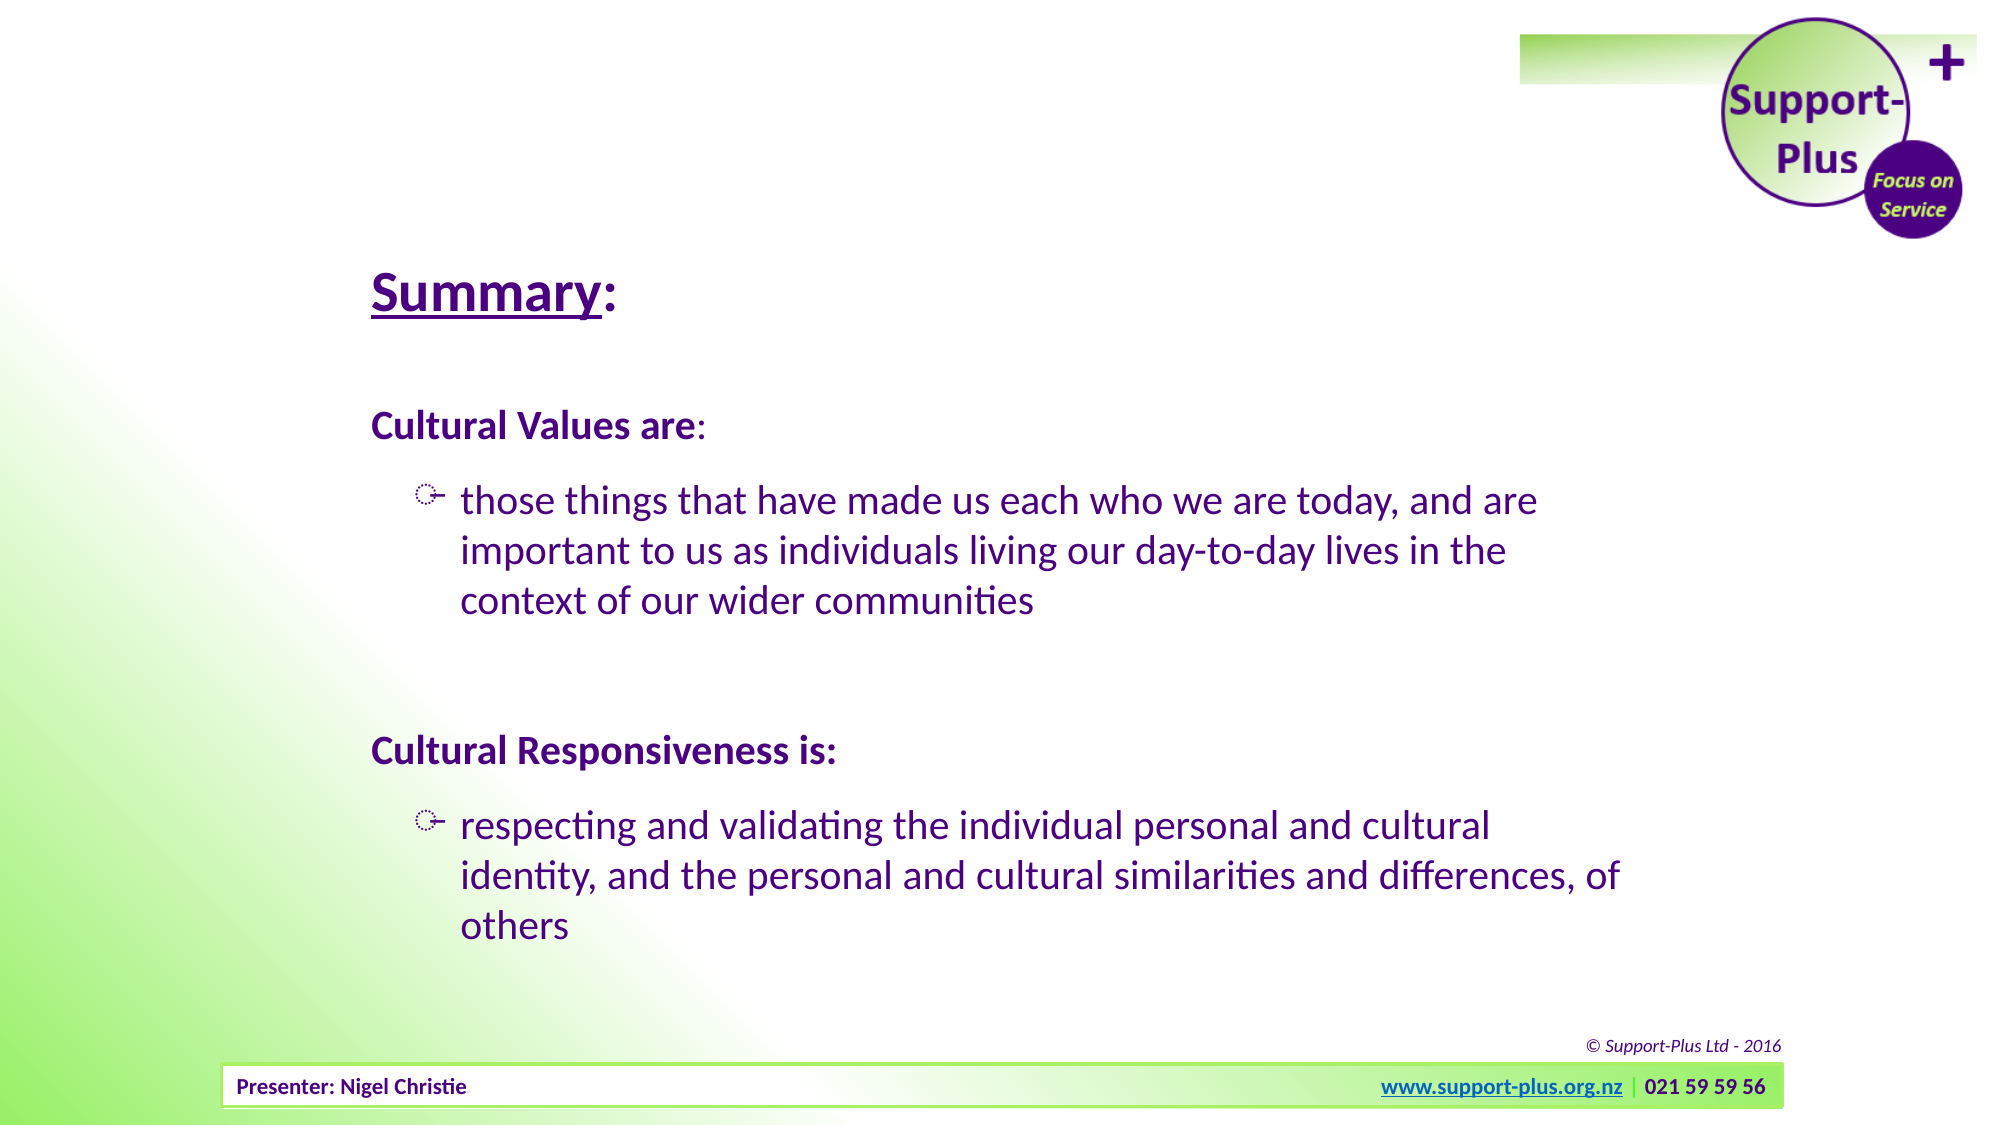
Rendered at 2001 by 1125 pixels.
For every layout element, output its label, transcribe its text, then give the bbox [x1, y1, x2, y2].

picture [1514, 15, 1983, 246]
text_box Summary: Cultural Values are: those things that have made us each who we are today, and are important to us as individuals living our day-to-day lives in the context of our wider communities Cultural Responsiveness is: respecting and validating the individual personal and cultural identity, and the personal and cultural similarities and differences, of others [356, 245, 1653, 956]
text_box Presenter: Nigel Christie www.support-plus.org.nz | 021 59 59 56 [221, 1063, 1783, 1107]
text_box © Support-Plus Ltd - 2016 [1570, 1026, 1819, 1064]
